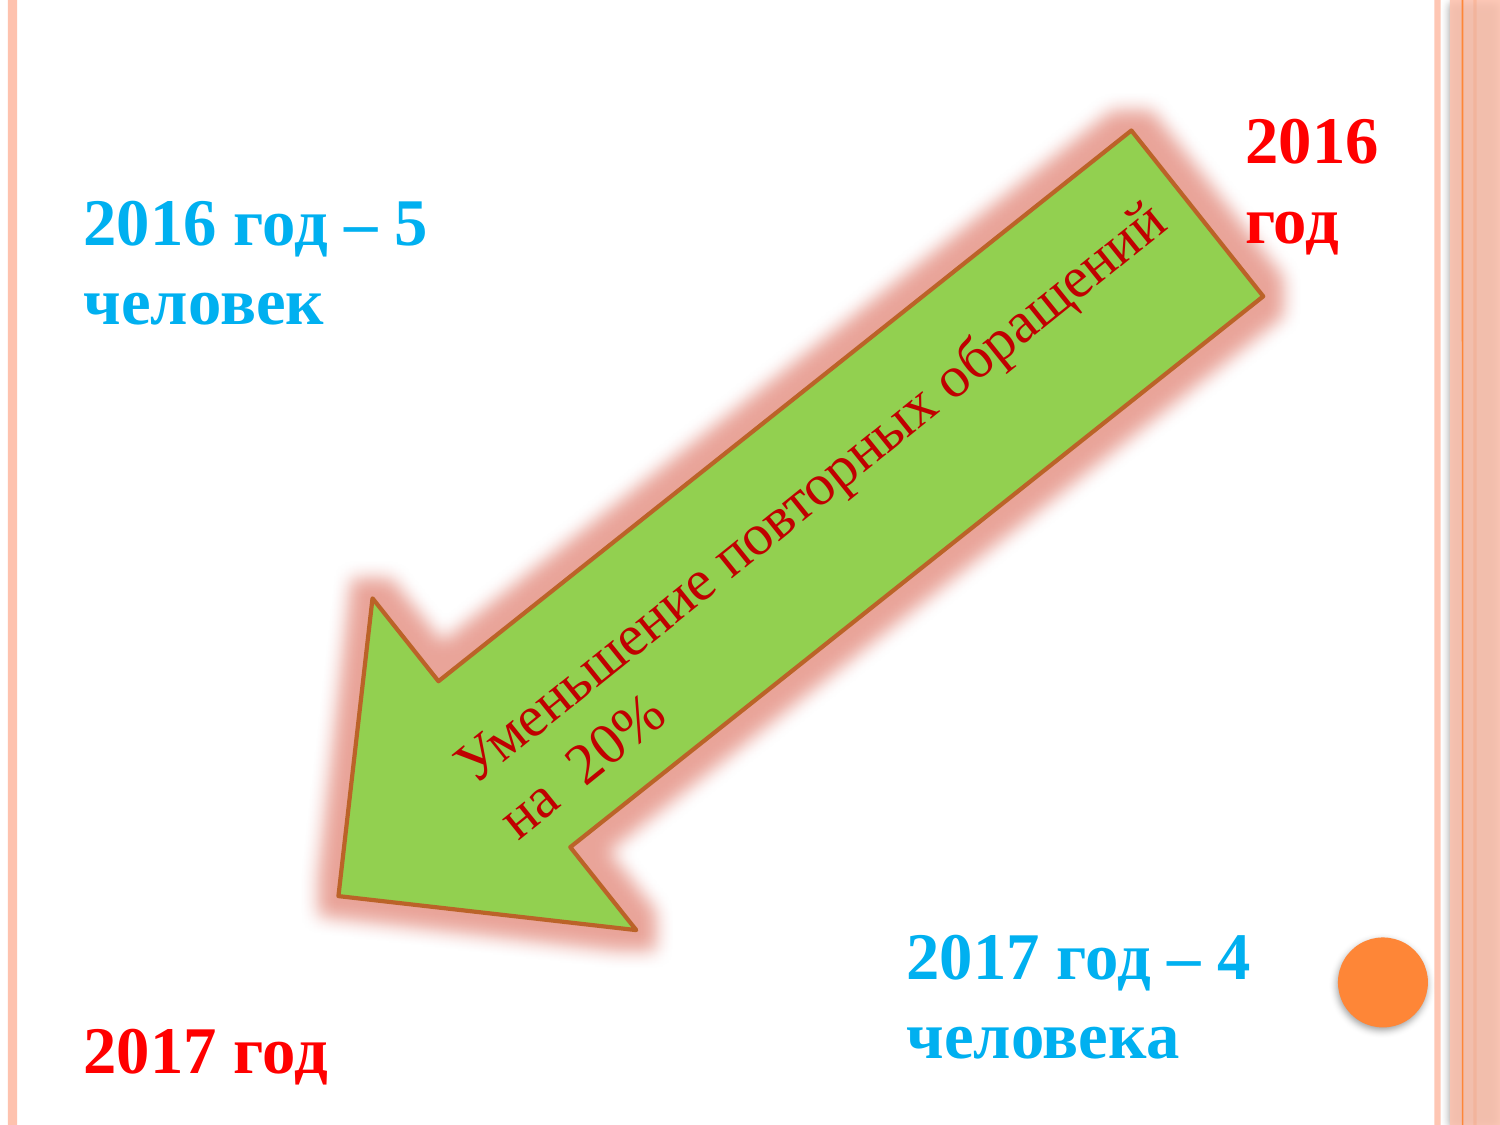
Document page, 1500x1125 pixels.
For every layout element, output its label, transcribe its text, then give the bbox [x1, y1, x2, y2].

text_box 2017 год – 4 человека [891, 905, 1388, 1080]
text_box 2017 год [68, 999, 420, 1095]
text_box 2016 год – 5 человек [68, 170, 506, 346]
text_box 2016 год [1230, 89, 1442, 265]
text_box [336, 128, 1266, 933]
text_box Уменьшение повторных обращений на 20% [421, 152, 1254, 865]
